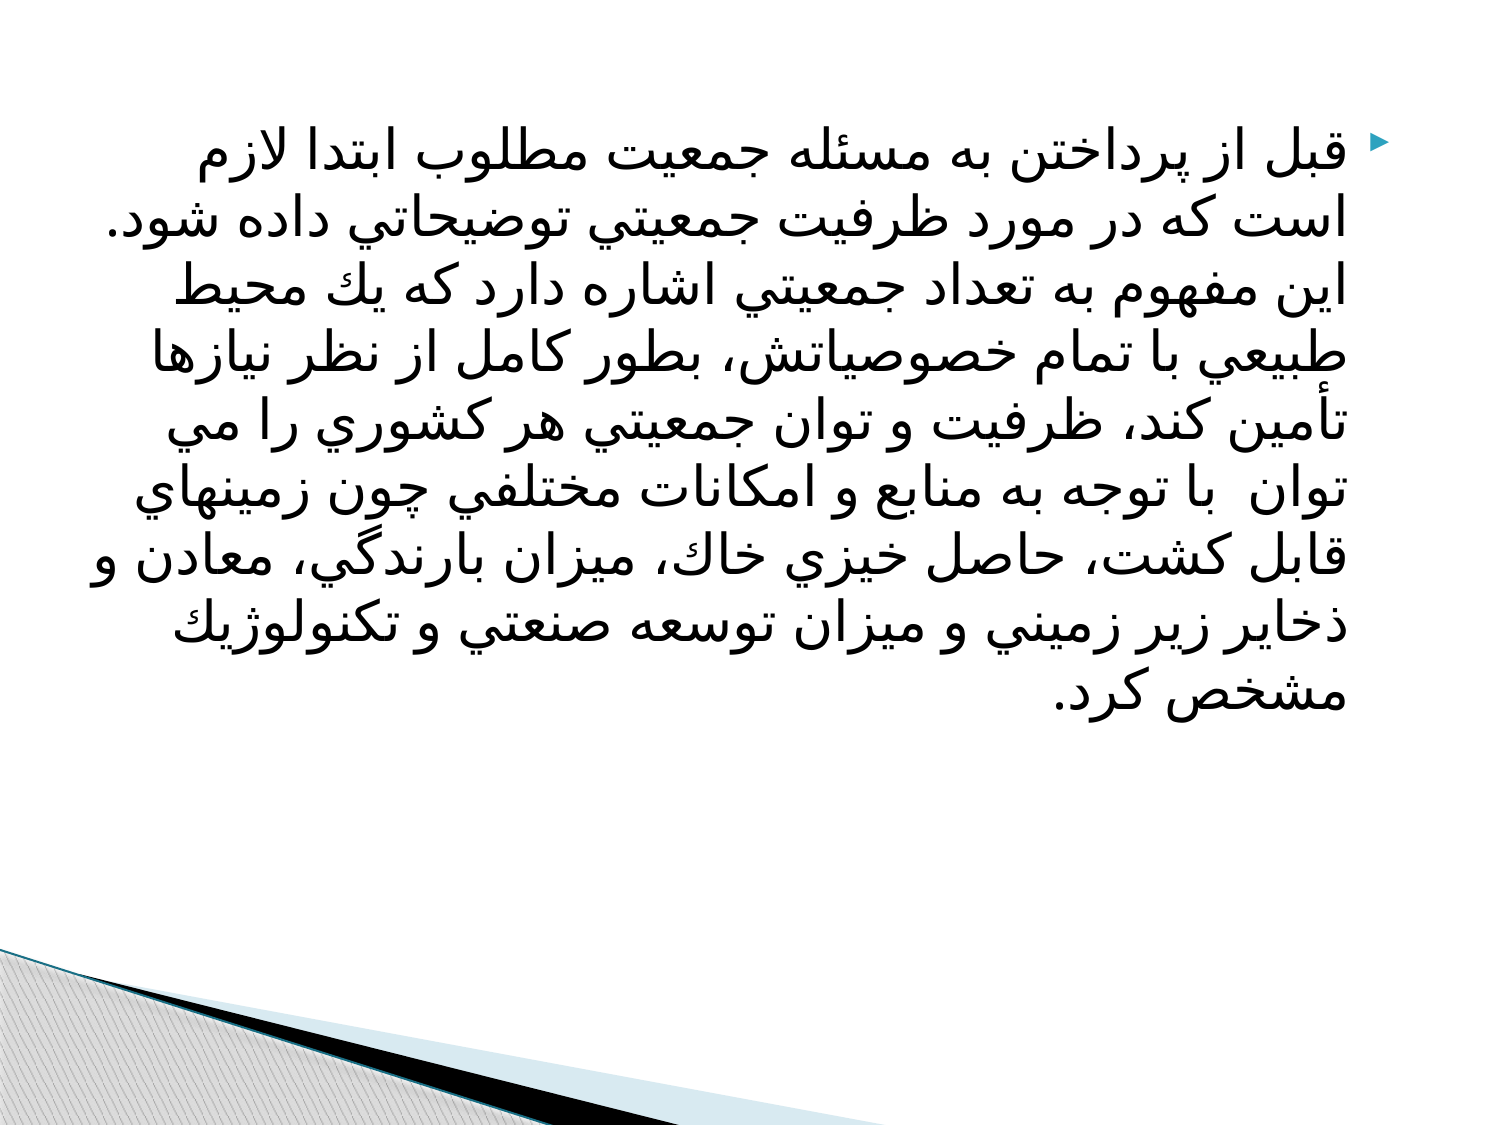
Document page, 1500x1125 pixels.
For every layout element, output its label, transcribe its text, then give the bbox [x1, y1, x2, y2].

list قبل از پرداختن به مسئله جمعيت مطلوب ابتدا لازم است كه در مورد ظرفيت جمعيتي توضيحاتي داده شود. اين مفهوم به تعداد جمعيتي اشاره دارد كه يك محيط طبيعي با تمام خصوصياتش، بطور كامل از نظر نيازها تأمين كند، ظرفيت و توان جمعيتي هر كشوري را مي توان با توجه به منابع و امكانات مختلفي چون زمينهاي قابل كشت، حاصل خيزي خاك، ميزان بارندگي، معادن و ذخاير زير زميني و ميزان توسعه صنعتي و تكنولوژيك مشخص كرد. [75, 105, 1425, 986]
